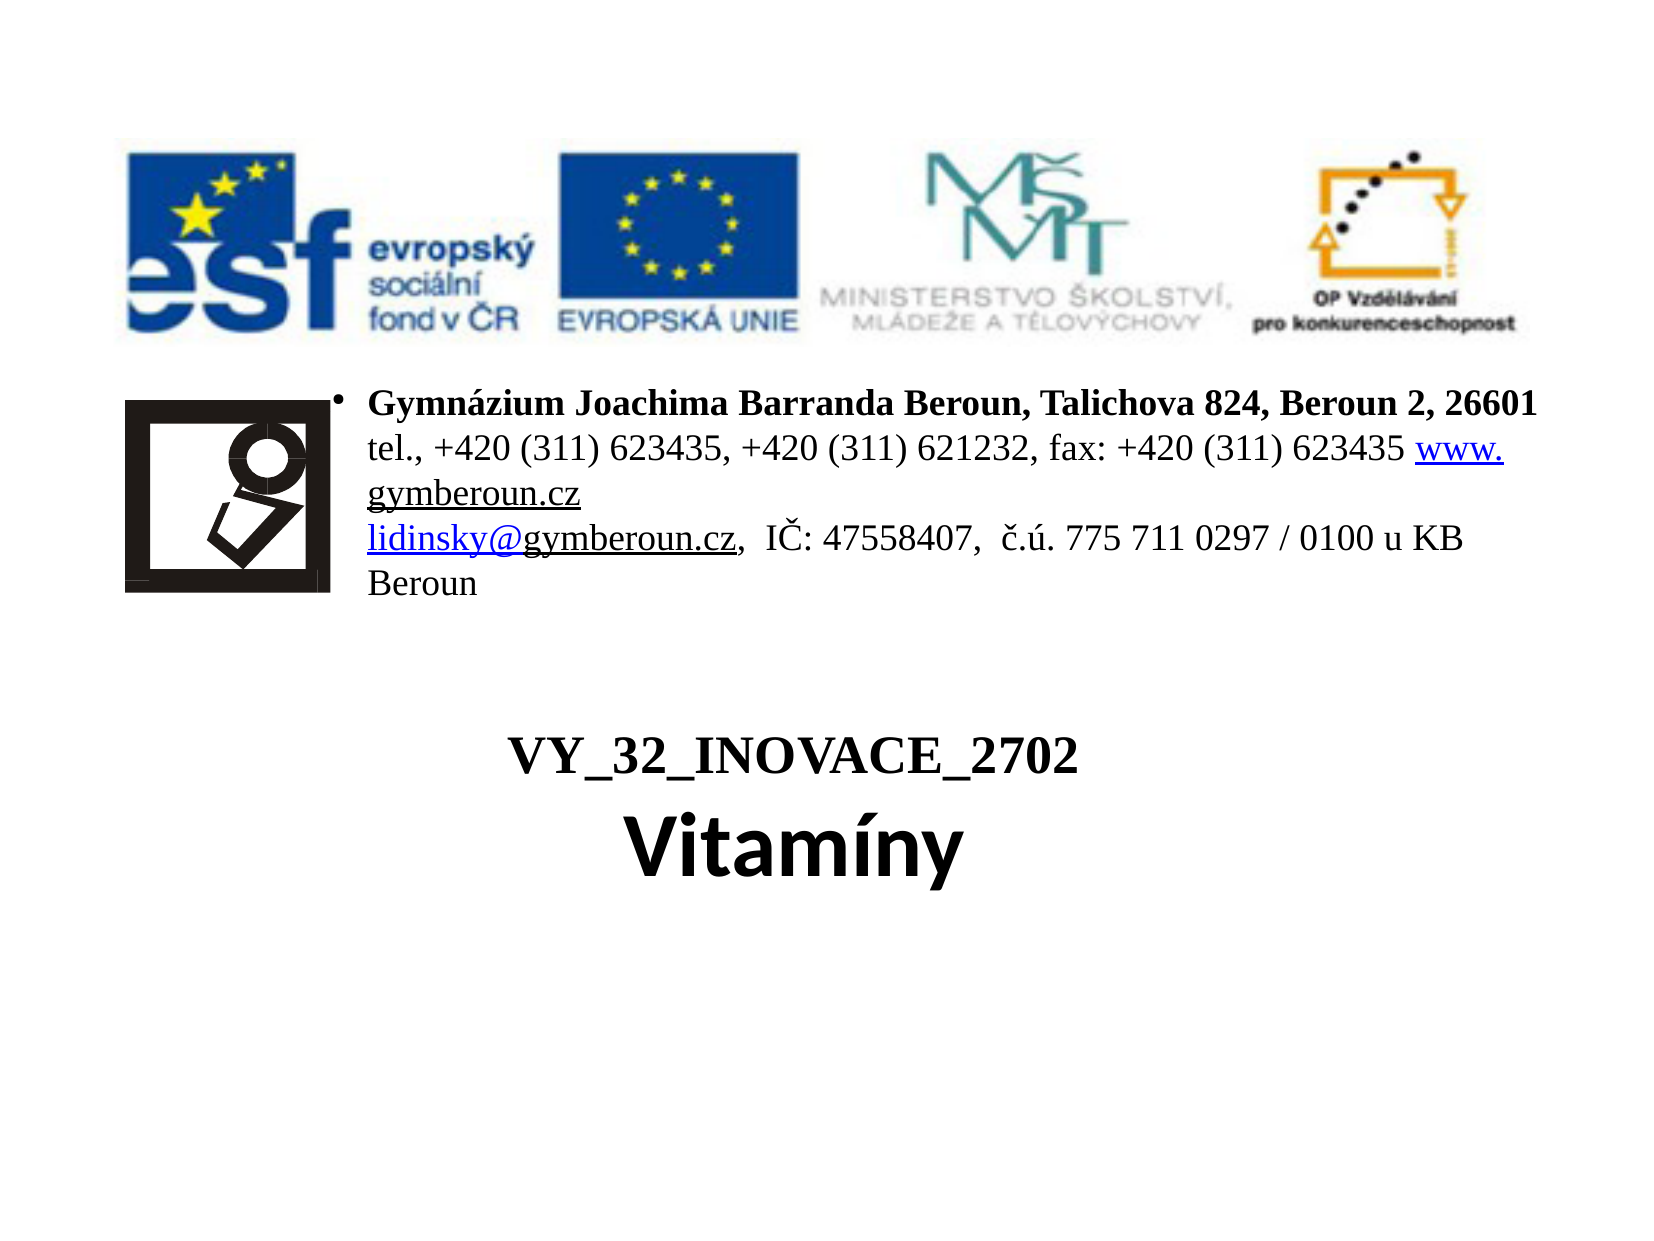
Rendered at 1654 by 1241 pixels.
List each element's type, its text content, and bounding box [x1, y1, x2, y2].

picture [110, 137, 1531, 347]
text_box VY_32_INOVACE_2702 Vitamíny [201, 711, 1387, 948]
title Gymnázium Joachima Barranda Beroun, Talichova 824, Beroun 2, 26601 tel., +420 (311) 623435, +420 (311) 621232, fax: +420 (311) 623435 www.gymberoun.cz lidinsky@gymberoun.cz, IČ: 47558407, č.ú. 775 711 0297 / 0100 u KB Beroun [337, 476, 1570, 594]
subtitle [248, 702, 1406, 1020]
picture [123, 398, 333, 595]
